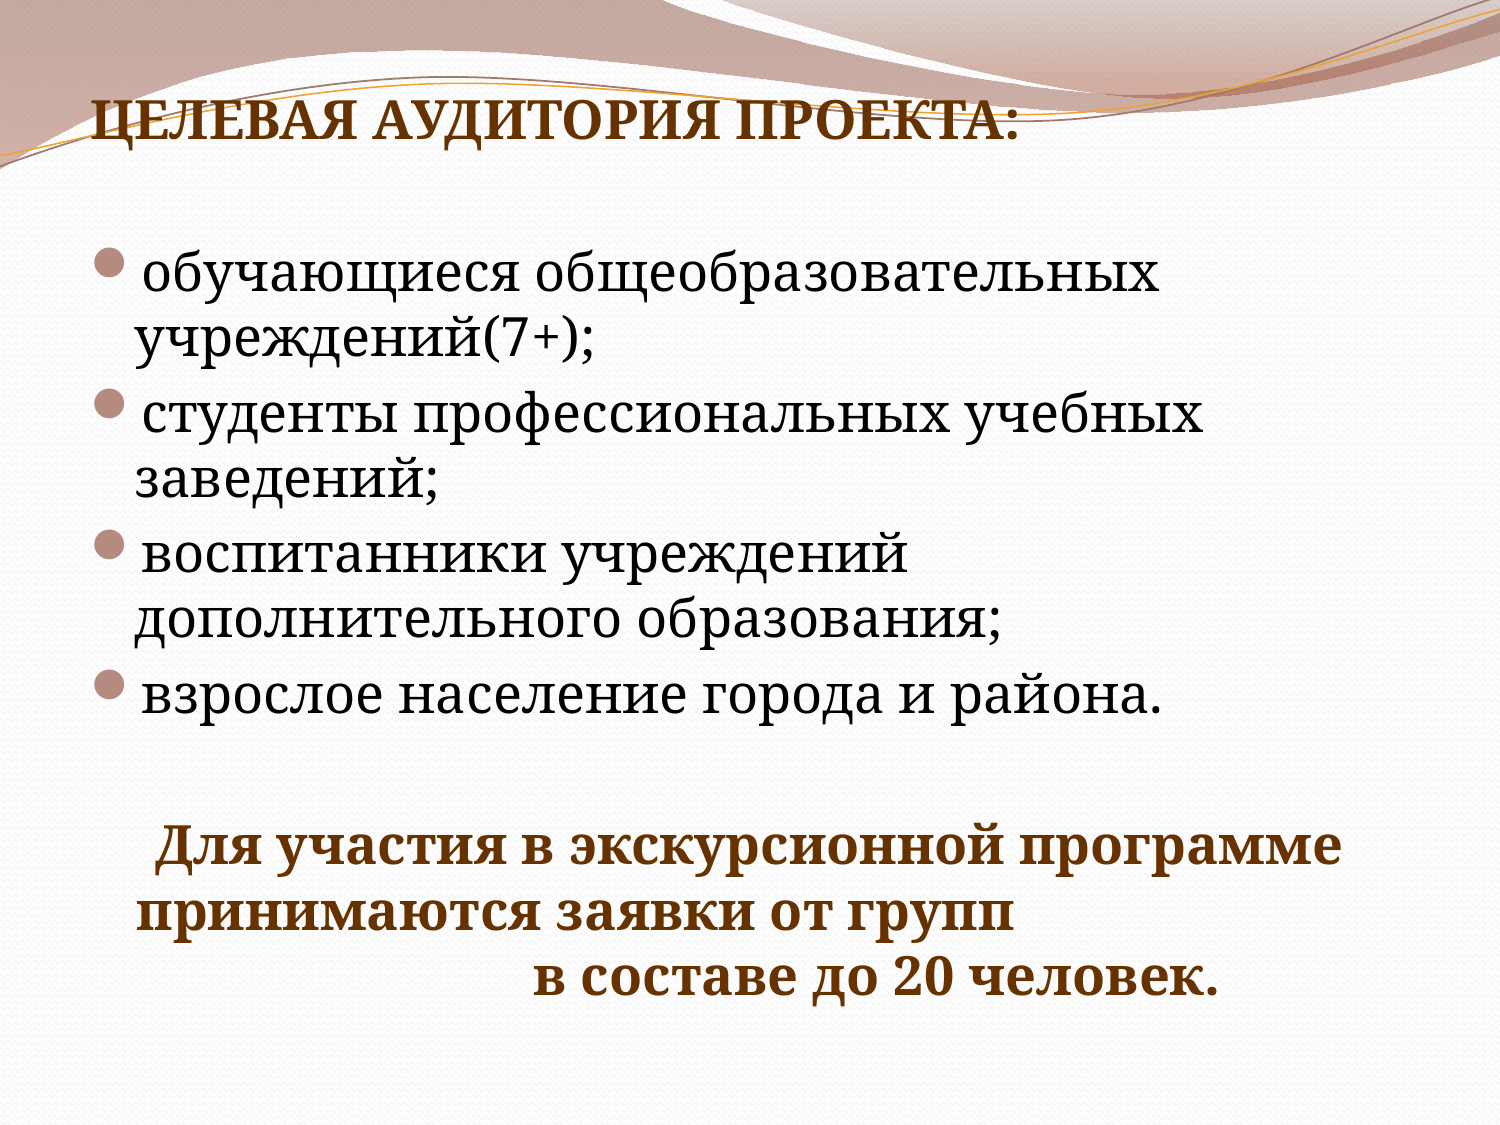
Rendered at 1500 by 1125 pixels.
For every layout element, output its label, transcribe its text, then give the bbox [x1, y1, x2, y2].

list ЦЕЛЕВАЯ АУДИТОРИЯ ПРОЕКТА: обучающиеся общеобразовательных учреждений(7+); студенты профессиональных учебных заведений; воспитанники учреждений дополнительного образования; взрослое население города и района. Для участия в экскурсионной программе принимаются заявки от групп в составе до 20 человек. [74, 77, 1426, 1038]
